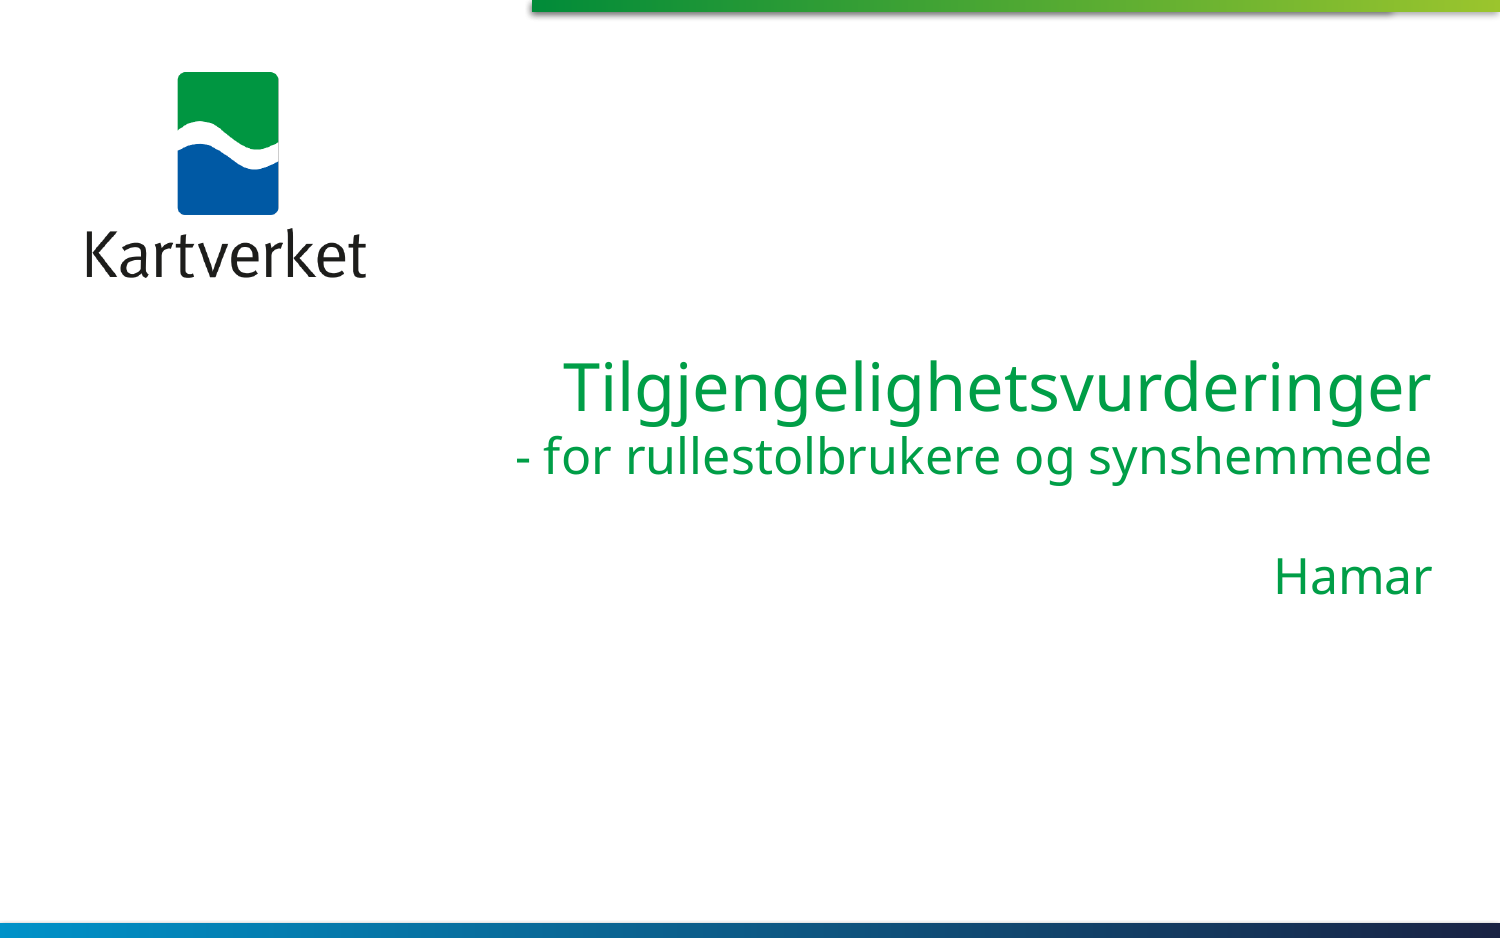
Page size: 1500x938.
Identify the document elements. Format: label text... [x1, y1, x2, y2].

text_box Tilgjengelighetsvurderinger - for rullestolbrukere og synshemmede Hamar [66, 337, 1449, 613]
